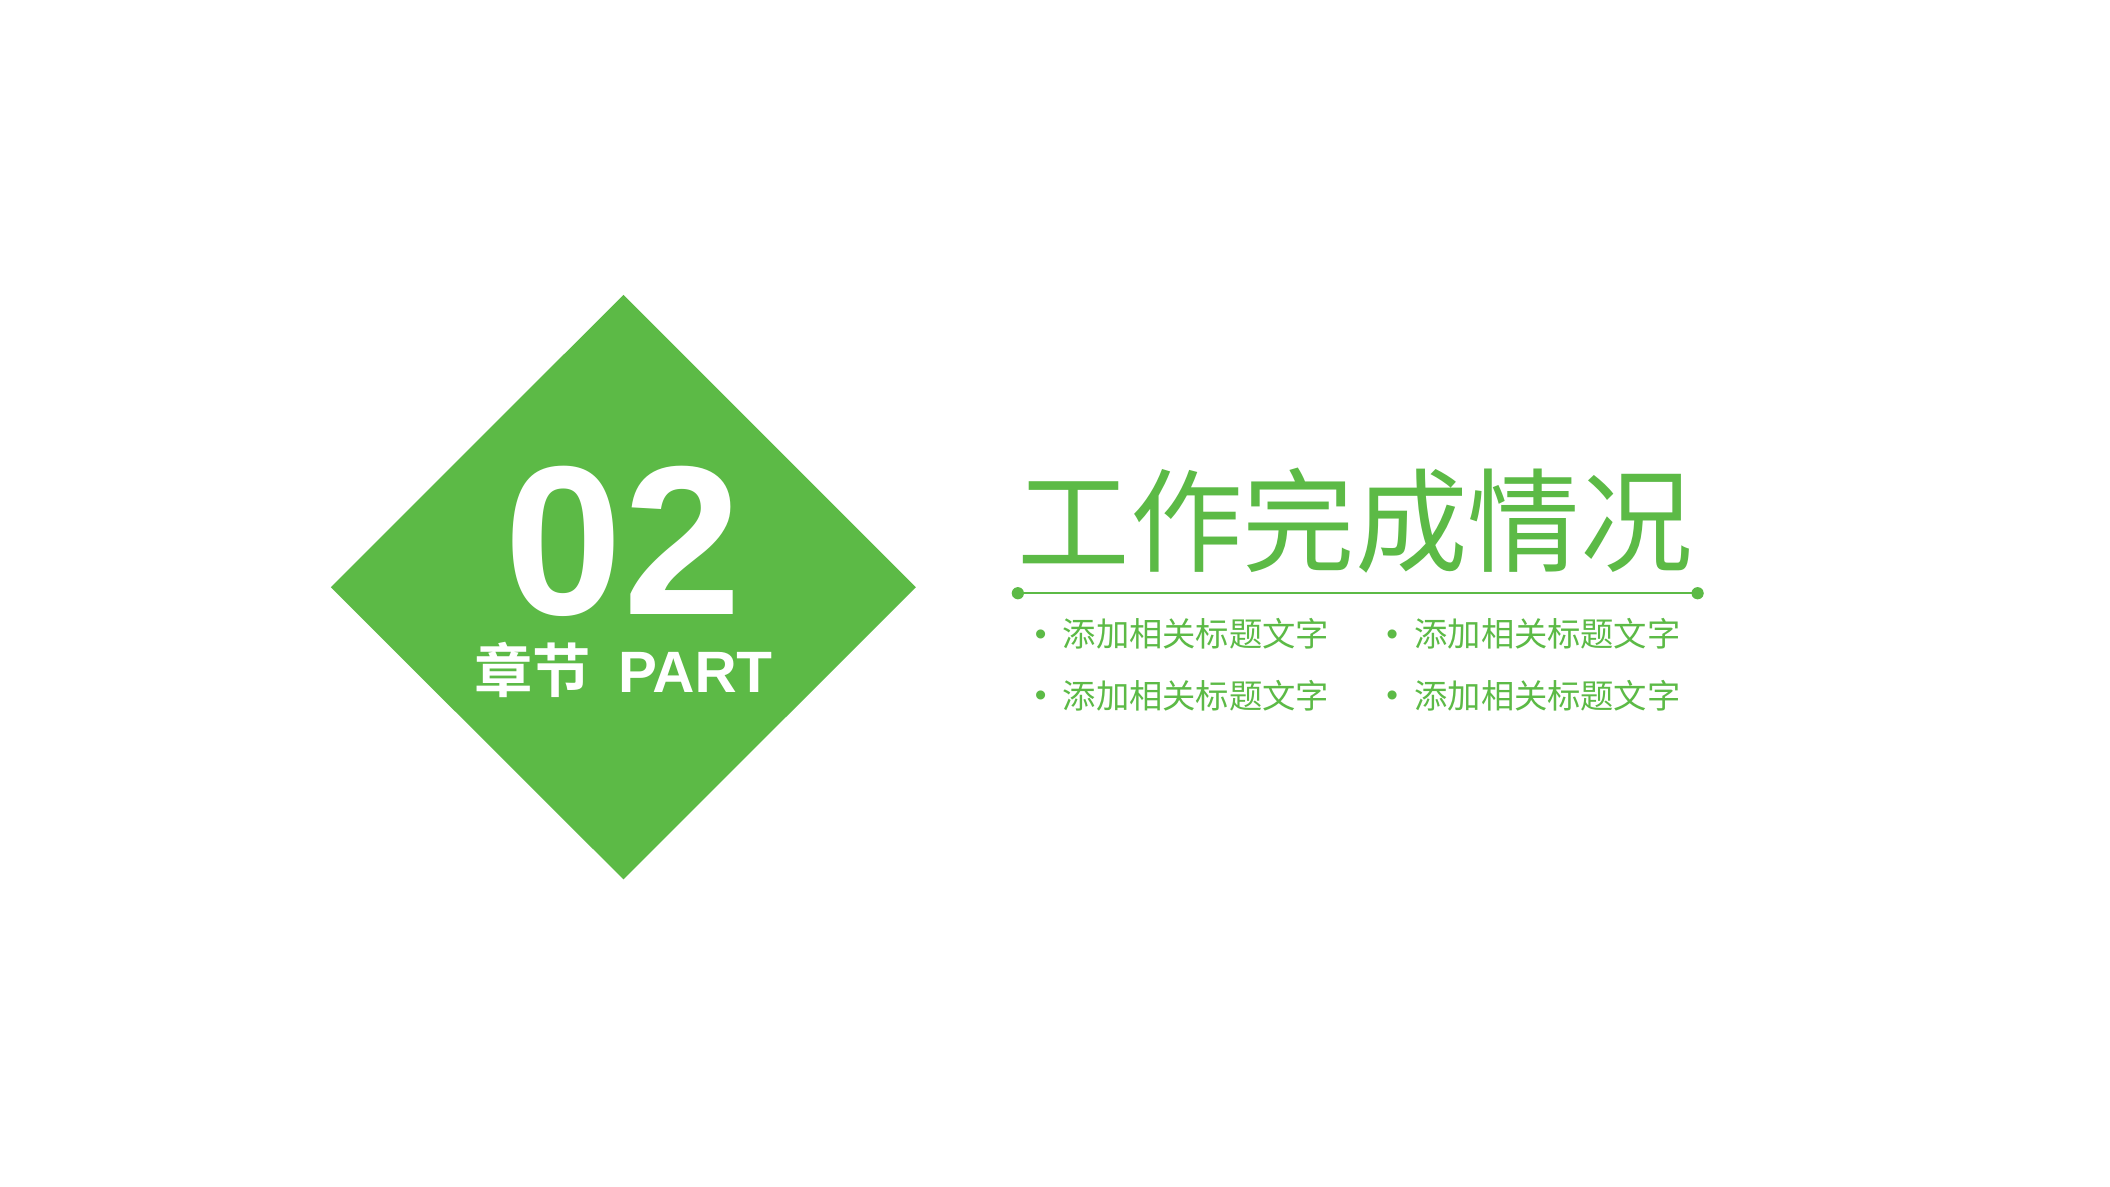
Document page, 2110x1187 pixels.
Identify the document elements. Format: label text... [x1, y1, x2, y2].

text_box 添加相关标题文字 [1371, 667, 1696, 723]
text_box 添加相关标题文字 [1019, 667, 1344, 723]
text_box 添加相关标题文字 [1019, 606, 1344, 661]
text_box [448, 705, 799, 880]
text_box [763, 434, 916, 634]
text_box 章节 PART [338, 634, 908, 705]
text_box [517, 294, 730, 401]
text_box [330, 434, 484, 634]
text_box 添加相关标题文字 [1371, 606, 1696, 661]
text_box 工作完成情况 [1017, 450, 1751, 586]
text_box 02 [484, 401, 763, 634]
